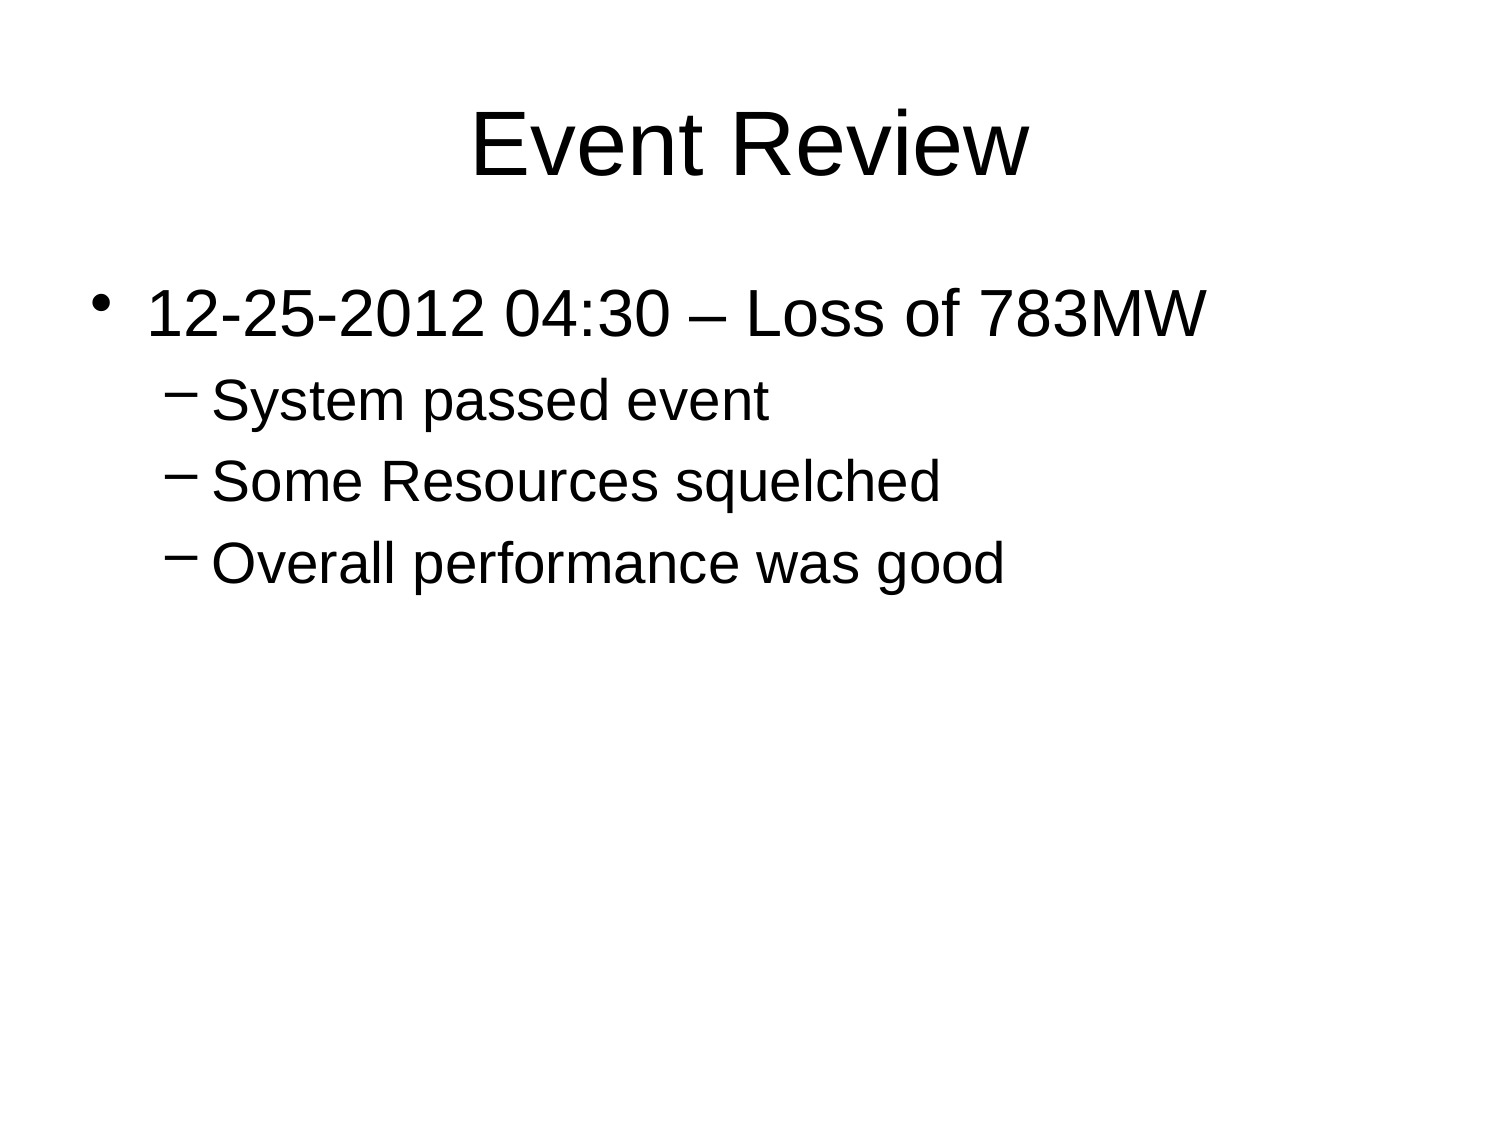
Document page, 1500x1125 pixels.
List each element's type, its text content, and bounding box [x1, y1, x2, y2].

title Event Review [74, 44, 1426, 233]
list 12-25-2012 04:30 – Loss of 783MW System passed event Some Resources squelched Overall performance was good [74, 262, 1426, 1006]
